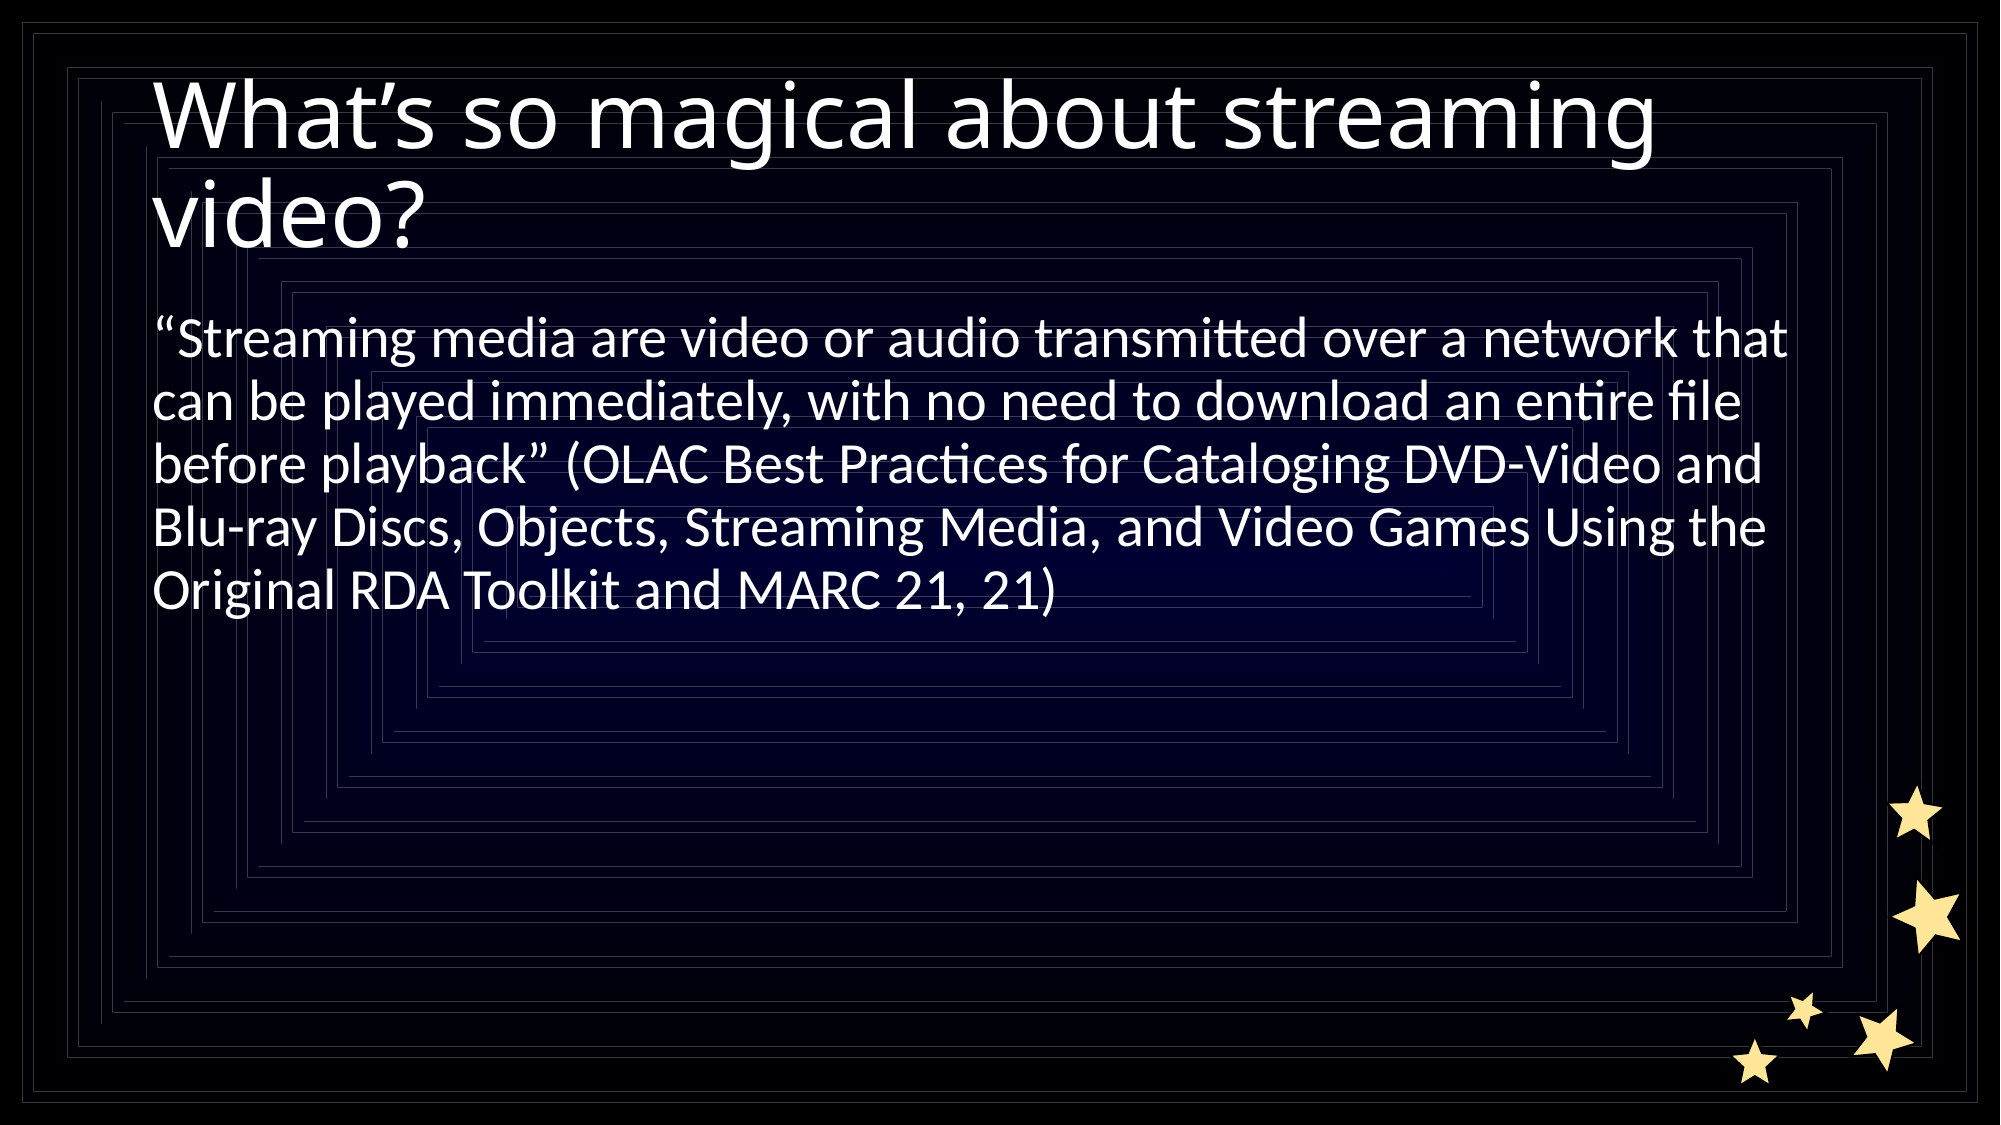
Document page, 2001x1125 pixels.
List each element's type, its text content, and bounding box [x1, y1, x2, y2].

title What’s so magical about streaming video? [137, 59, 1863, 278]
text_box [1884, 779, 1948, 845]
text_box [1848, 1003, 1920, 1078]
text_box [1727, 1033, 1783, 1088]
text_box [1782, 987, 1829, 1035]
list “Streaming media are video or audio transmitted over a network that can be played immediately, with no need to download an entire file before playback” (OLAC Best Practices for Cataloging DVD-Video and Blu-ray Discs, Objects, Streaming Media, and Video Games Using the Original RDA Toolkit and MARC 21, 21) [137, 299, 1833, 1014]
text_box [1886, 874, 1965, 960]
